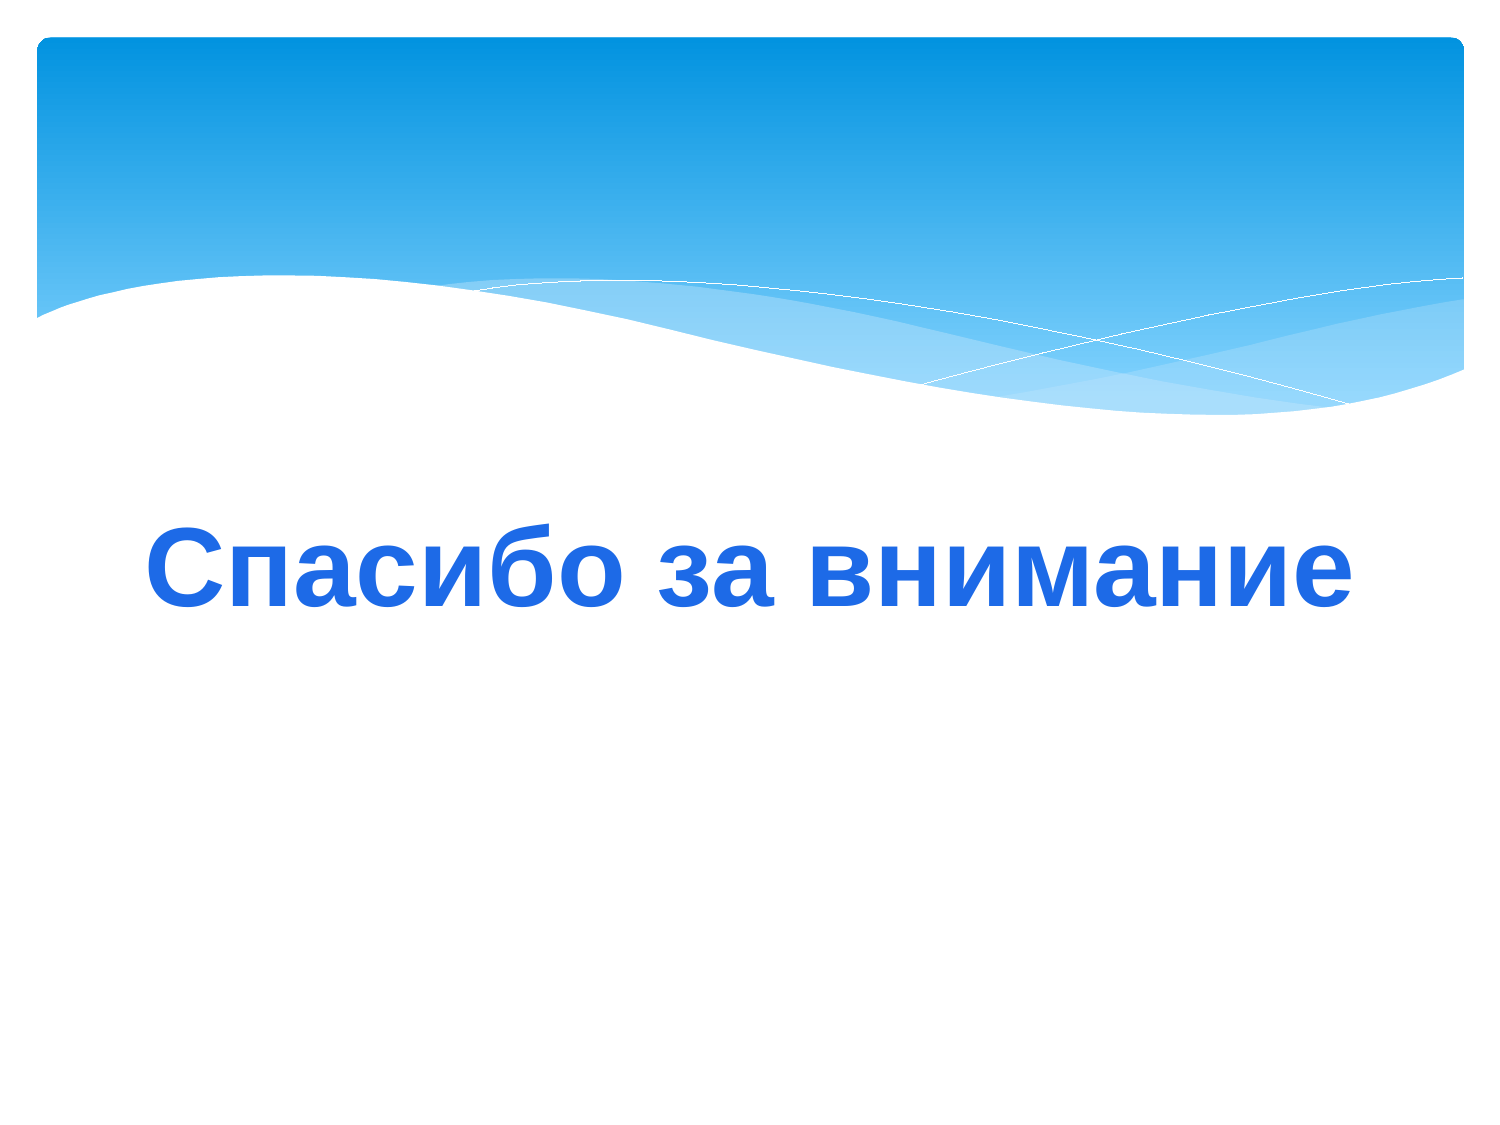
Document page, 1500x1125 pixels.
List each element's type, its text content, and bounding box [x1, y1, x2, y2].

text_box Спасибо за внимание [129, 486, 1371, 637]
